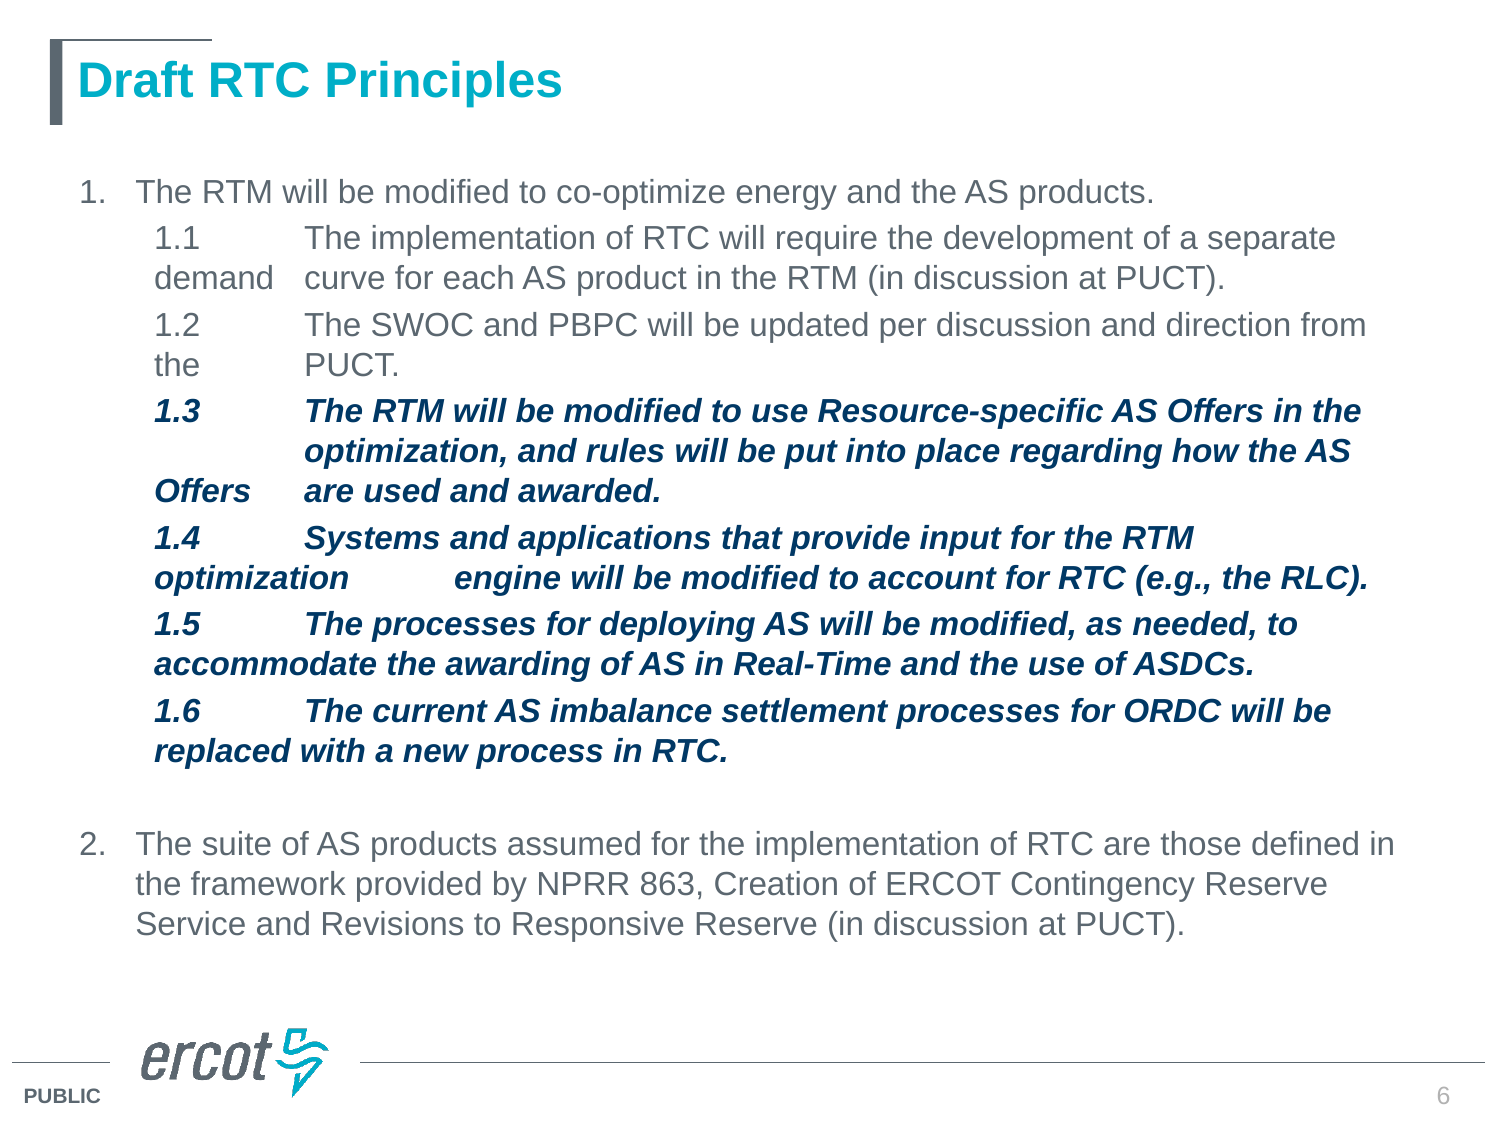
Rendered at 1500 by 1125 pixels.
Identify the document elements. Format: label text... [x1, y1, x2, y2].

slide_number 6 [1400, 1076, 1488, 1113]
picture [137, 1024, 332, 1100]
title Draft RTC Principles [62, 39, 1450, 125]
list The RTM will be modified to co-optimize energy and the AS products. 1.1 The implementation of RTC will require the development of a separate demand curve for each AS product in the RTM (in discussion at PUCT). 1.2 The SWOC and PBPC will be updated per discussion and direction from the PUCT. 1.3 The RTM will be modified to use Resource-specific AS Offers in the optimization, and rules will be put into place regarding how the AS Offers are used and awarded. 1.4 Systems and applications that provide input for the RTM optimization engine will be modified to account for RTC (e.g., the RLC). 1.5 The processes for deploying AS will be modified, as needed, to accommodate the awarding of AS in Real-Time and the use of ASDCs. 1.6 The current AS imbalance settlement processes for ORDC will be replaced with a new process in RTC. The suite of AS products assumed for the implementation of RTC are those defined in the framework provided by NPRR 863, Creation of ERCOT Contingency Reserve Service and Revisions to Responsive Reserve (in discussion at PUCT). [64, 162, 1413, 942]
